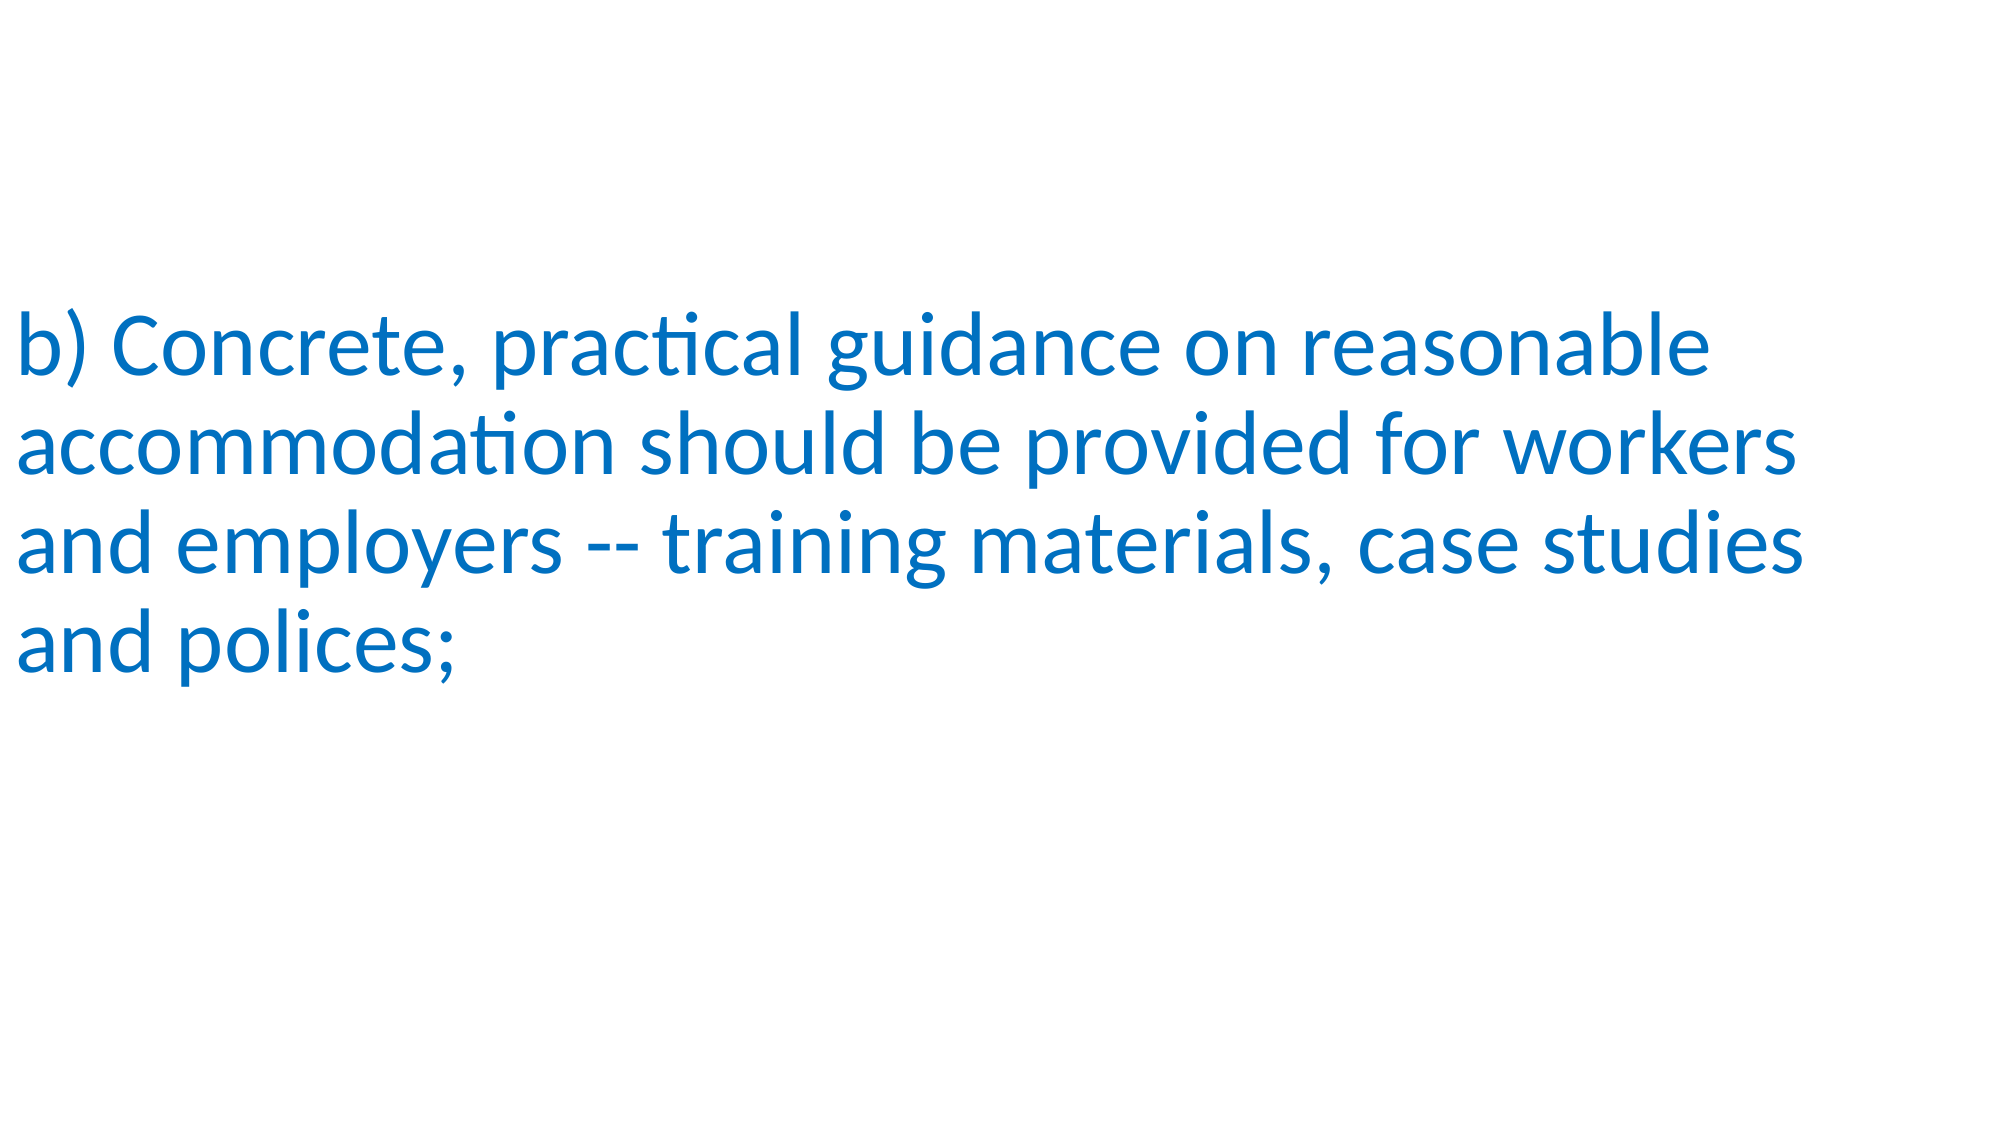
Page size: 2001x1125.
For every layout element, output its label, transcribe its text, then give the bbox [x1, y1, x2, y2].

list b) Concrete, practical guidance on reasonable accommodation should be provided for workers and employers -- training materials, case studies and polices; [0, 38, 1971, 1084]
